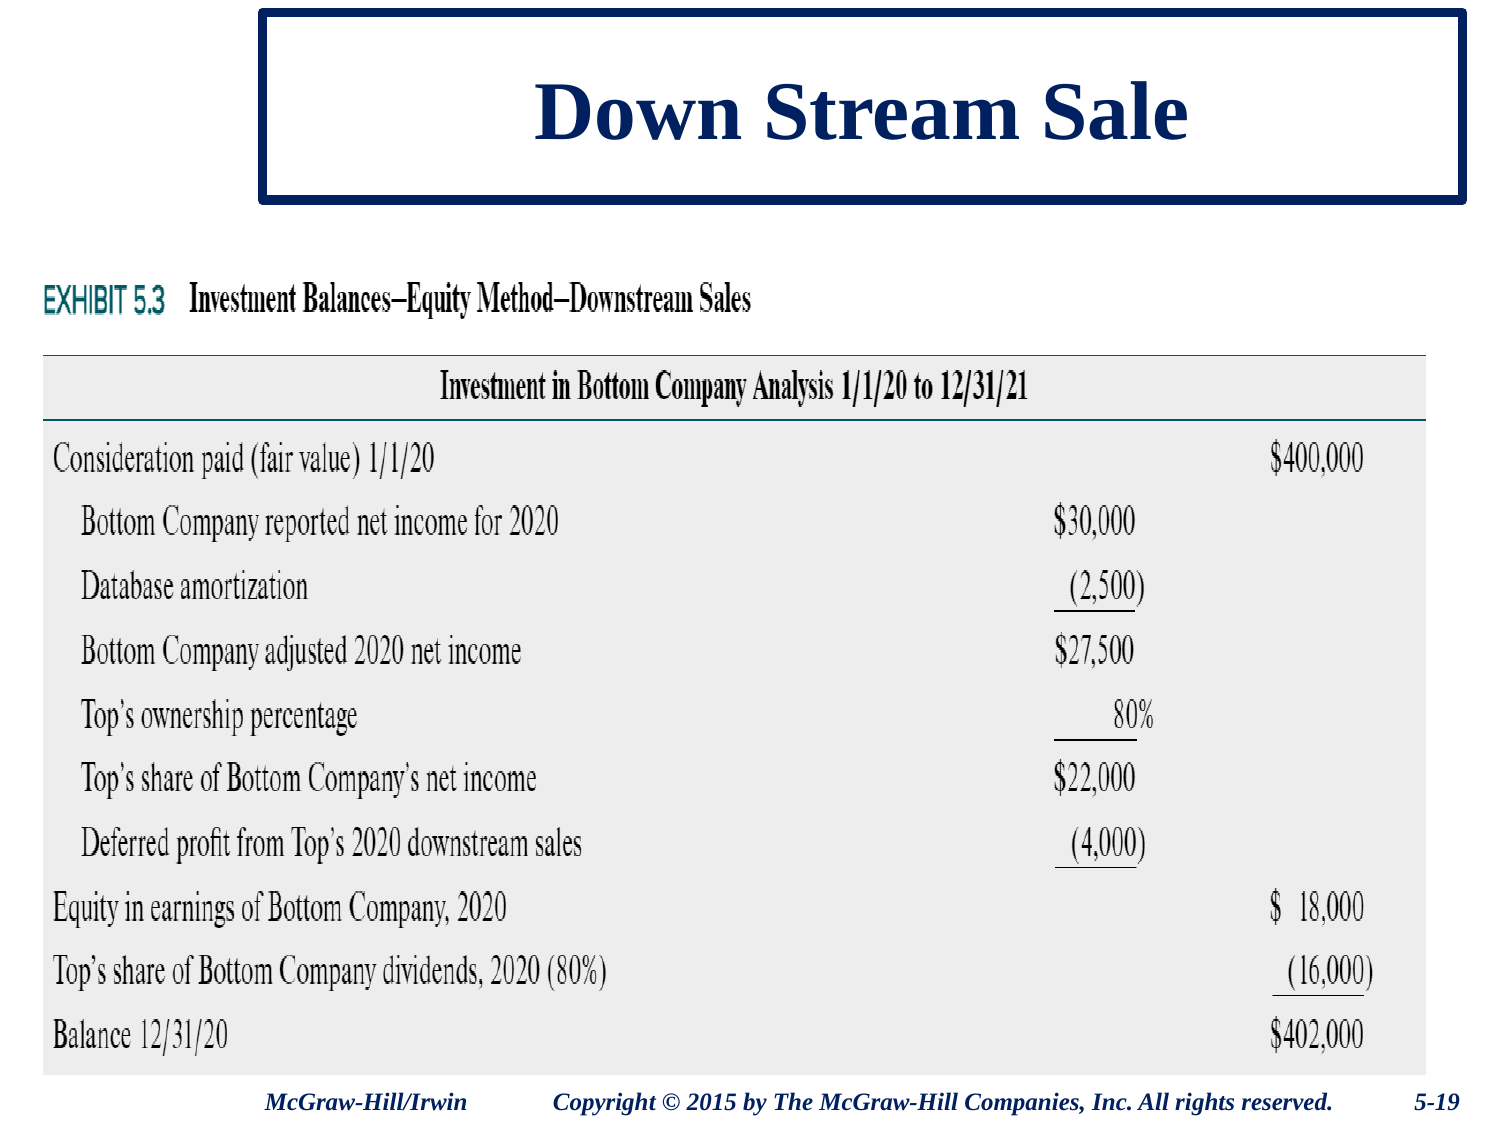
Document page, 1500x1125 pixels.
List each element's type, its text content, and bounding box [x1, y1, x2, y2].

slide_number 5-19 [1387, 1083, 1475, 1125]
slide_number McGraw-Hill/Irwin [249, 1084, 500, 1125]
title Down Stream Sale [258, 8, 1467, 205]
footer Copyright © 2015 by The McGraw-Hill Companies, Inc. All rights reserved. [512, 1084, 1375, 1125]
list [24, 249, 1476, 1076]
